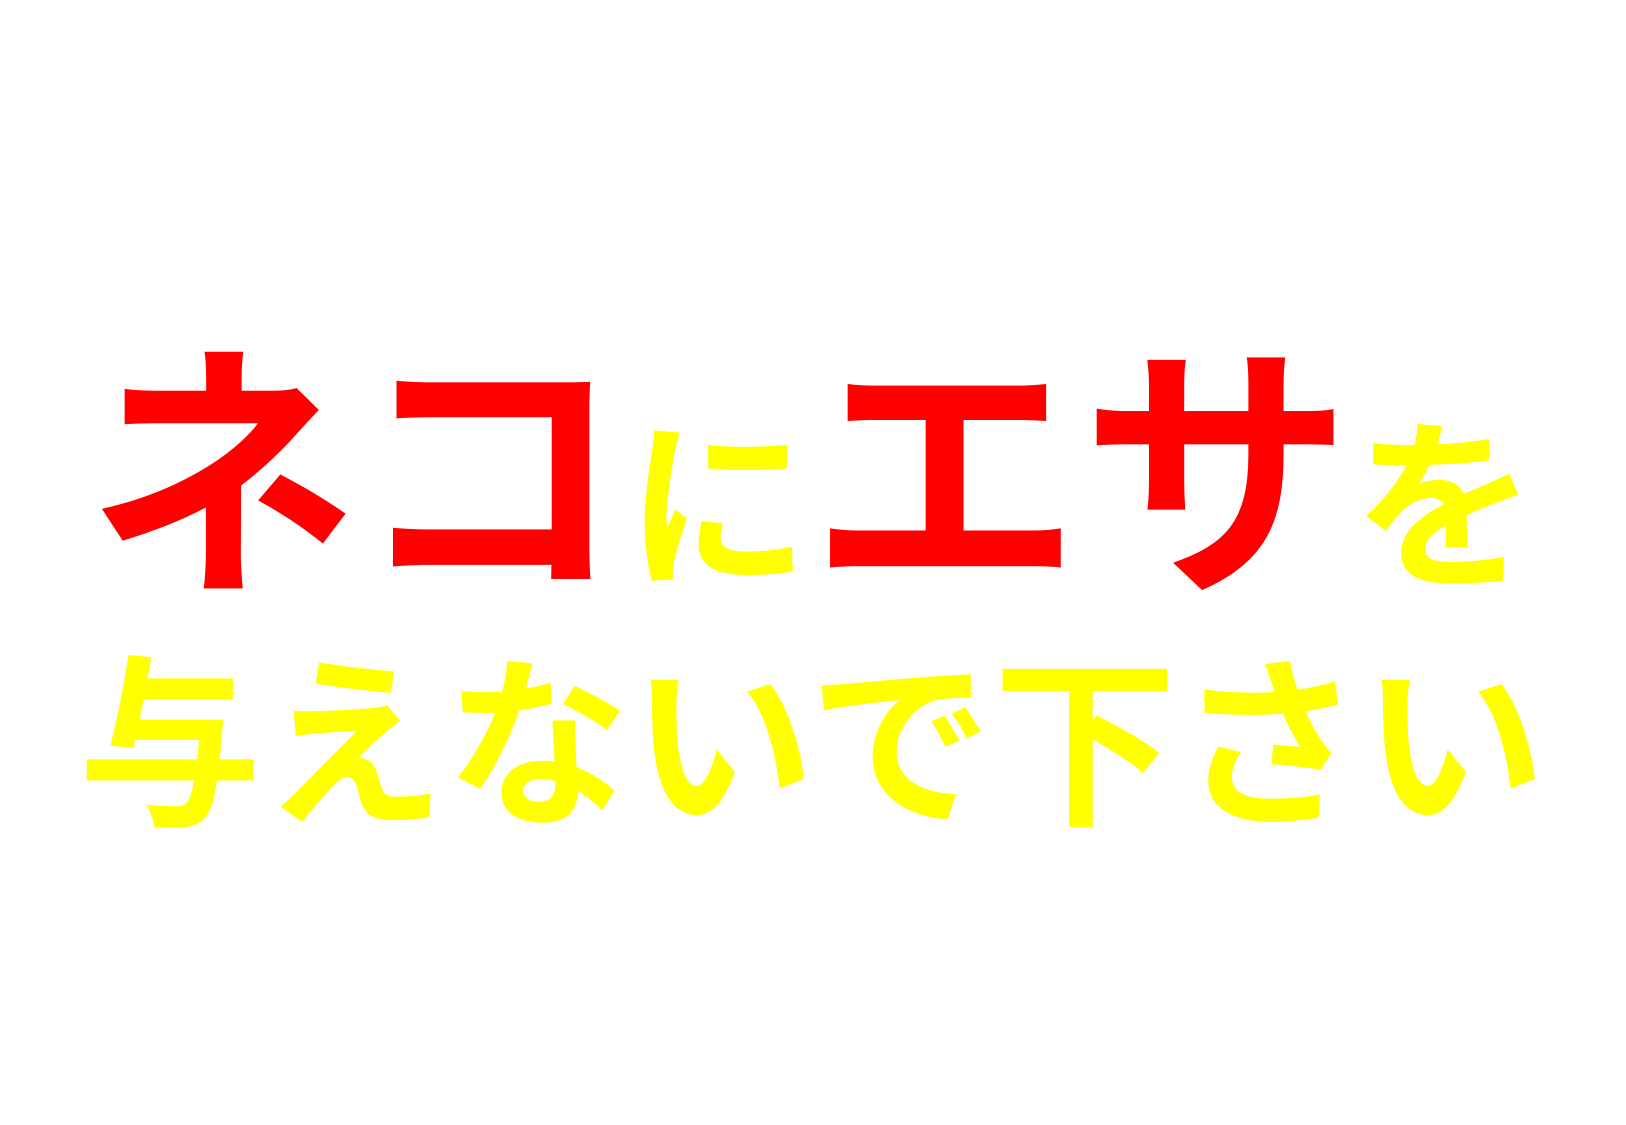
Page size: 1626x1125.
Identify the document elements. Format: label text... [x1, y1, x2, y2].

text_box ネコにエサを 与えないで下さい [0, 295, 1625, 856]
